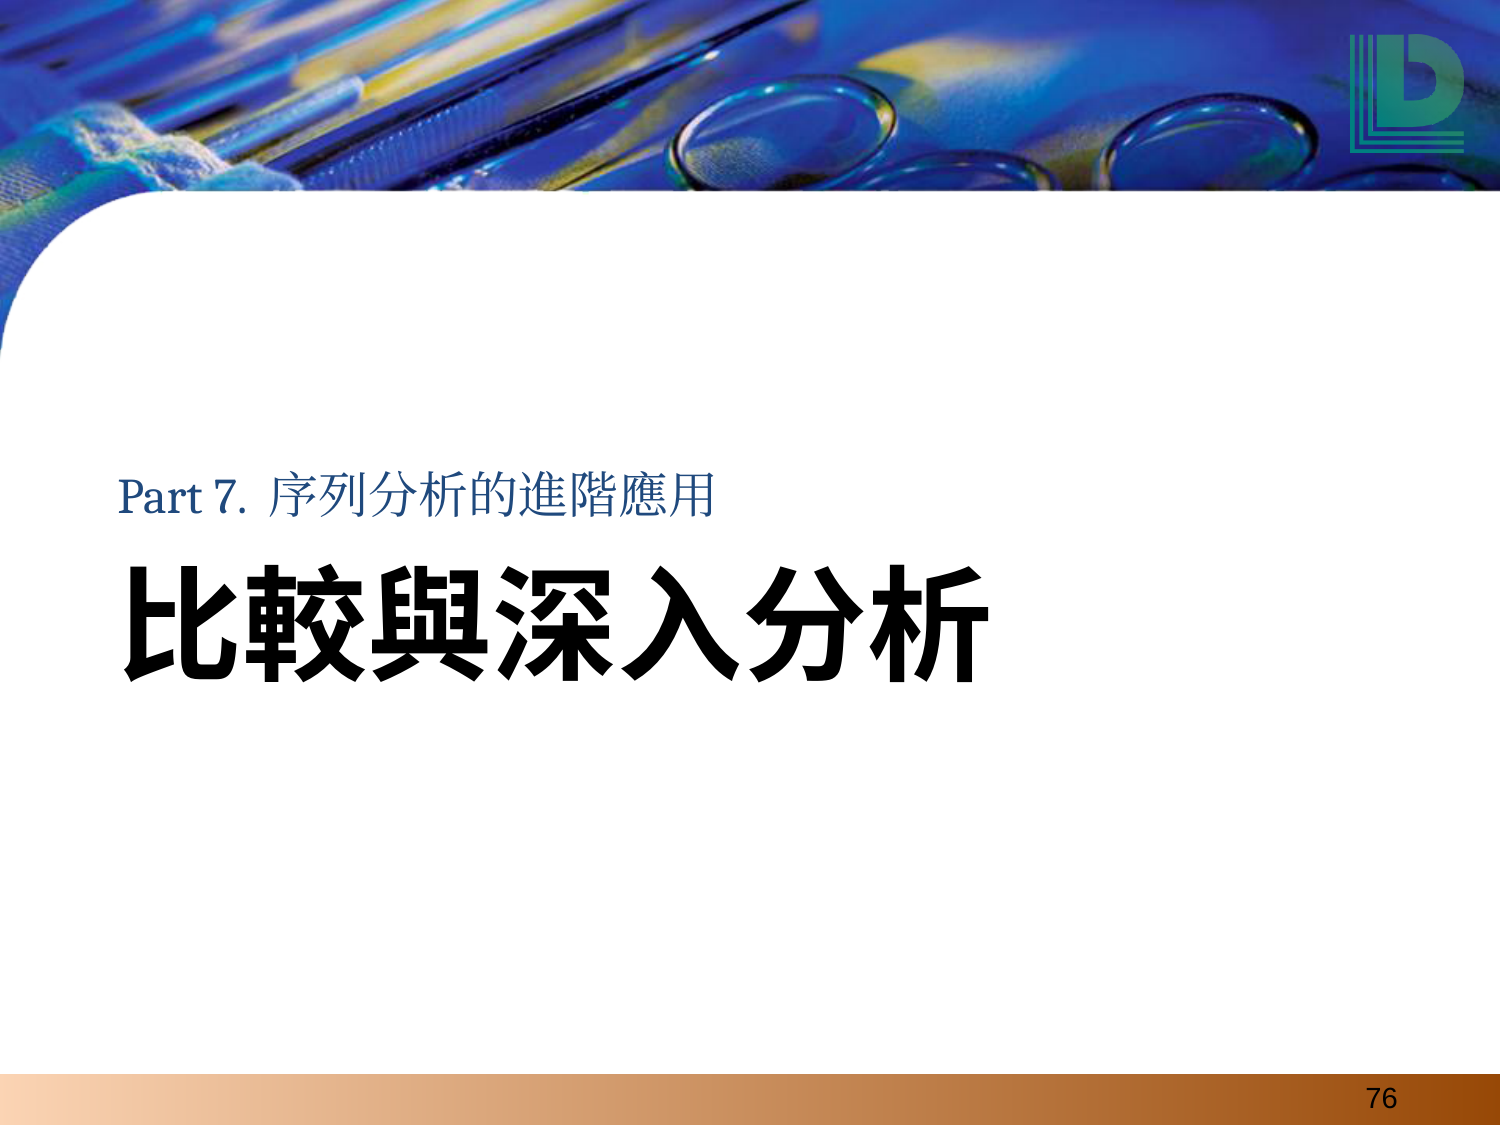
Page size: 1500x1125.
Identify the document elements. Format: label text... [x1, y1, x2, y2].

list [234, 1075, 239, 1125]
list Part 7. 序列分析的進階應用 [102, 284, 1397, 531]
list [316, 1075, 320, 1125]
title 比較與深入分析 [102, 530, 1166, 618]
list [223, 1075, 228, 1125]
table_cell 2 [369, 1075, 373, 1125]
picture [0, 0, 1500, 383]
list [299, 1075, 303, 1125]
slide_number ‹#› [1350, 1074, 1488, 1118]
